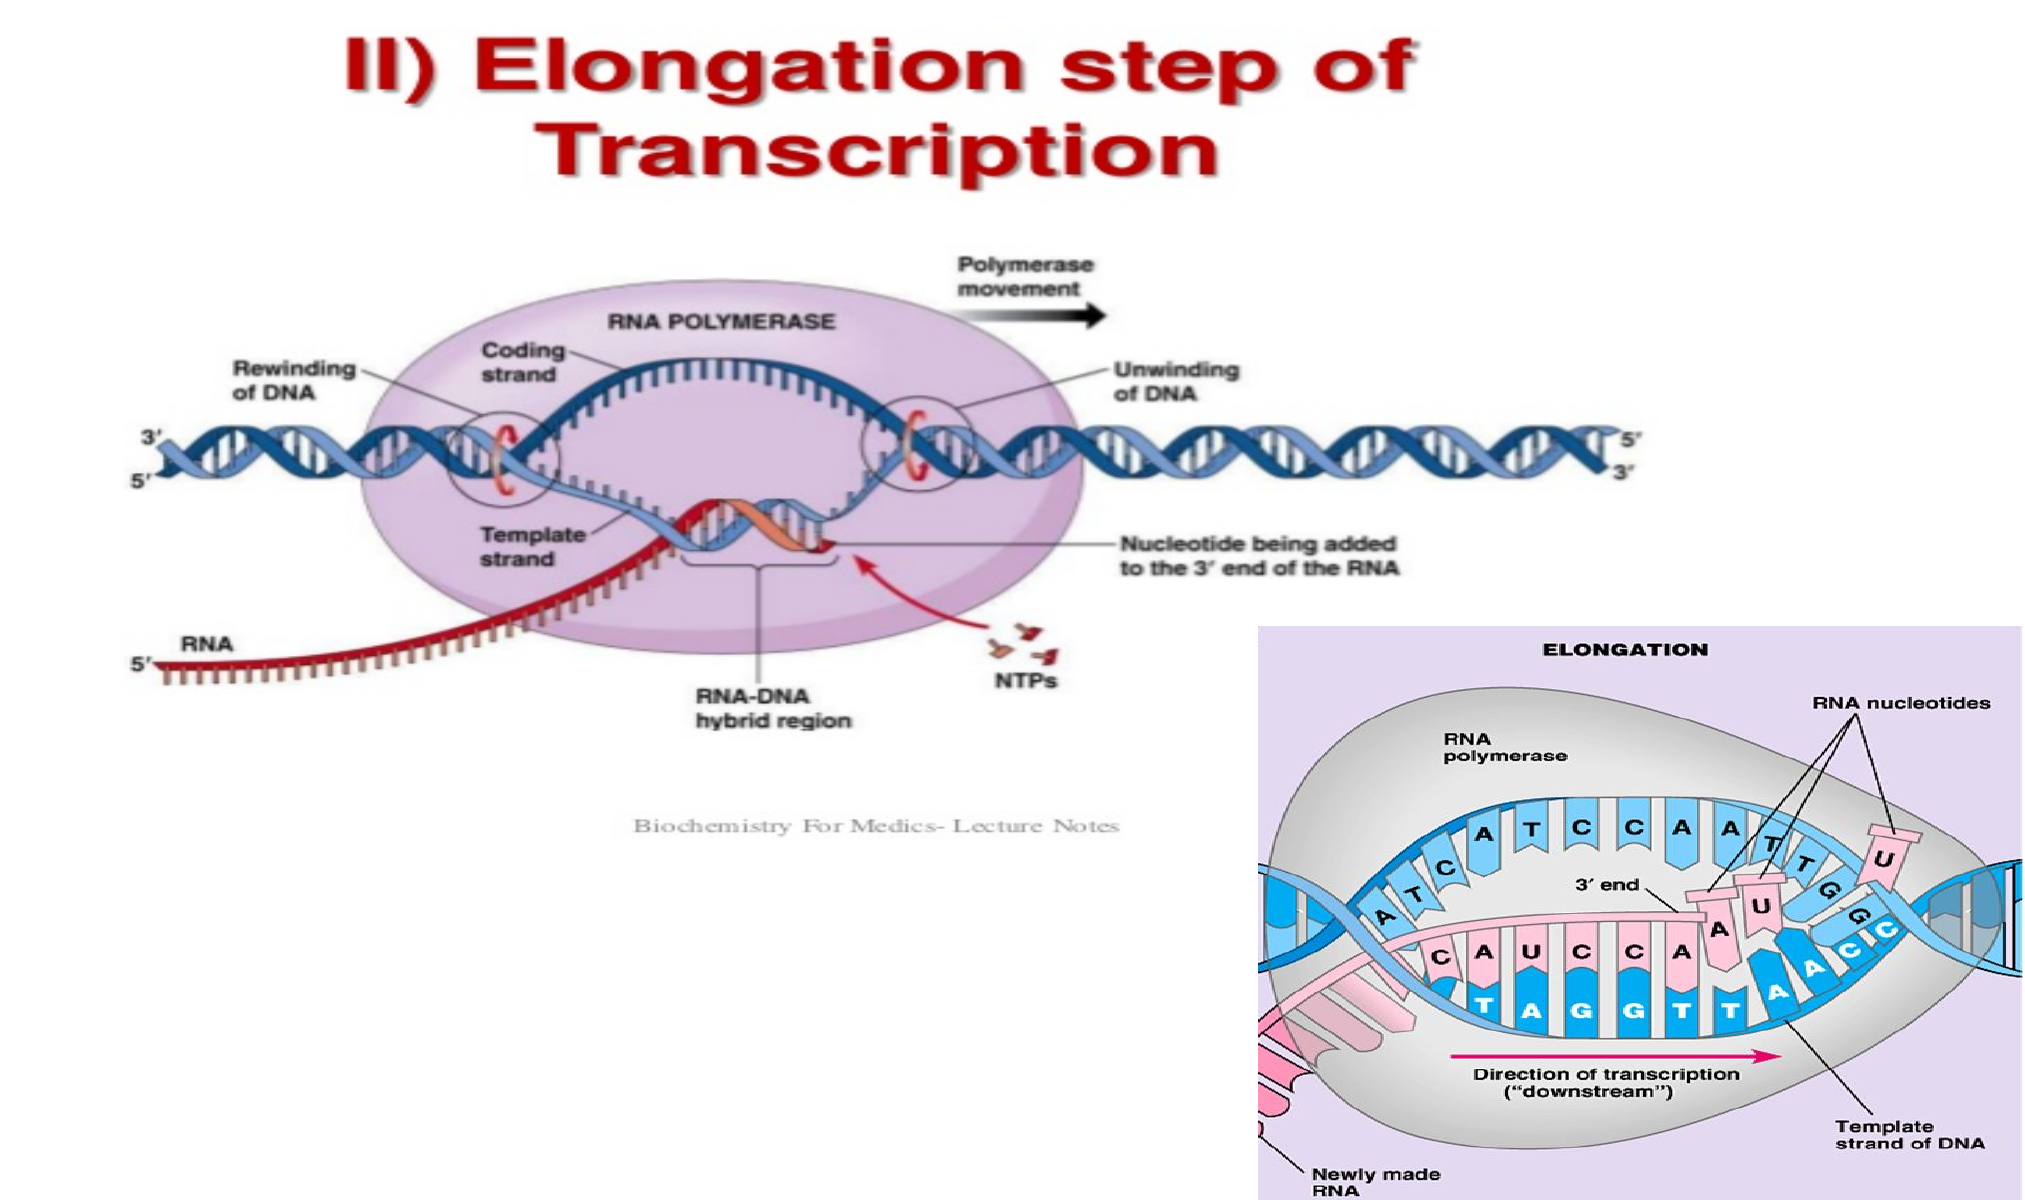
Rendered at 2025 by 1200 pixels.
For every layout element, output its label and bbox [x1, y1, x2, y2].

picture [1257, 626, 2025, 1200]
list [0, 0, 1765, 867]
